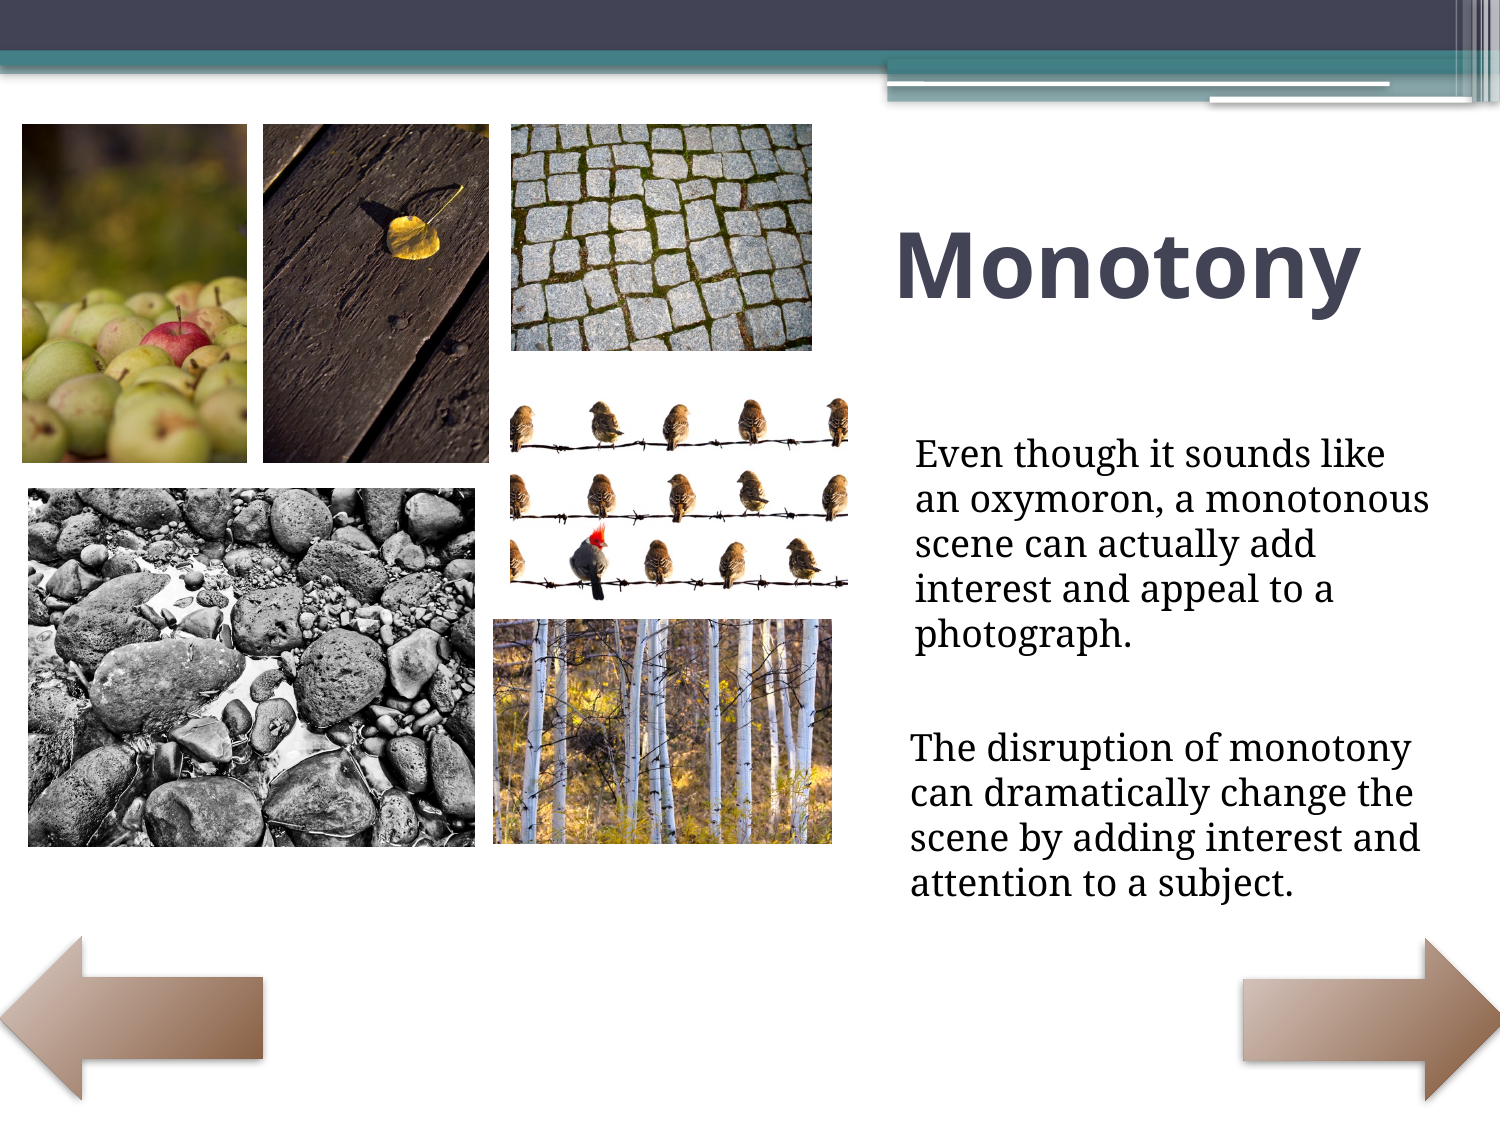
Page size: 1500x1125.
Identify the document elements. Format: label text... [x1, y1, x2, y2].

picture [510, 385, 849, 609]
list The disruption of monotony can dramatically change the scene by adding interest and attention to a subject. [893, 716, 1457, 933]
picture [28, 488, 476, 847]
picture [263, 124, 490, 463]
title Monotony [878, 180, 1434, 325]
picture [21, 124, 248, 463]
picture [511, 124, 812, 351]
picture [493, 619, 832, 844]
text_box Even though it sounds like an oxymoron, a monotonous scene can actually add interest and appeal to a photograph. [900, 423, 1450, 663]
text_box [0, 936, 1500, 1102]
